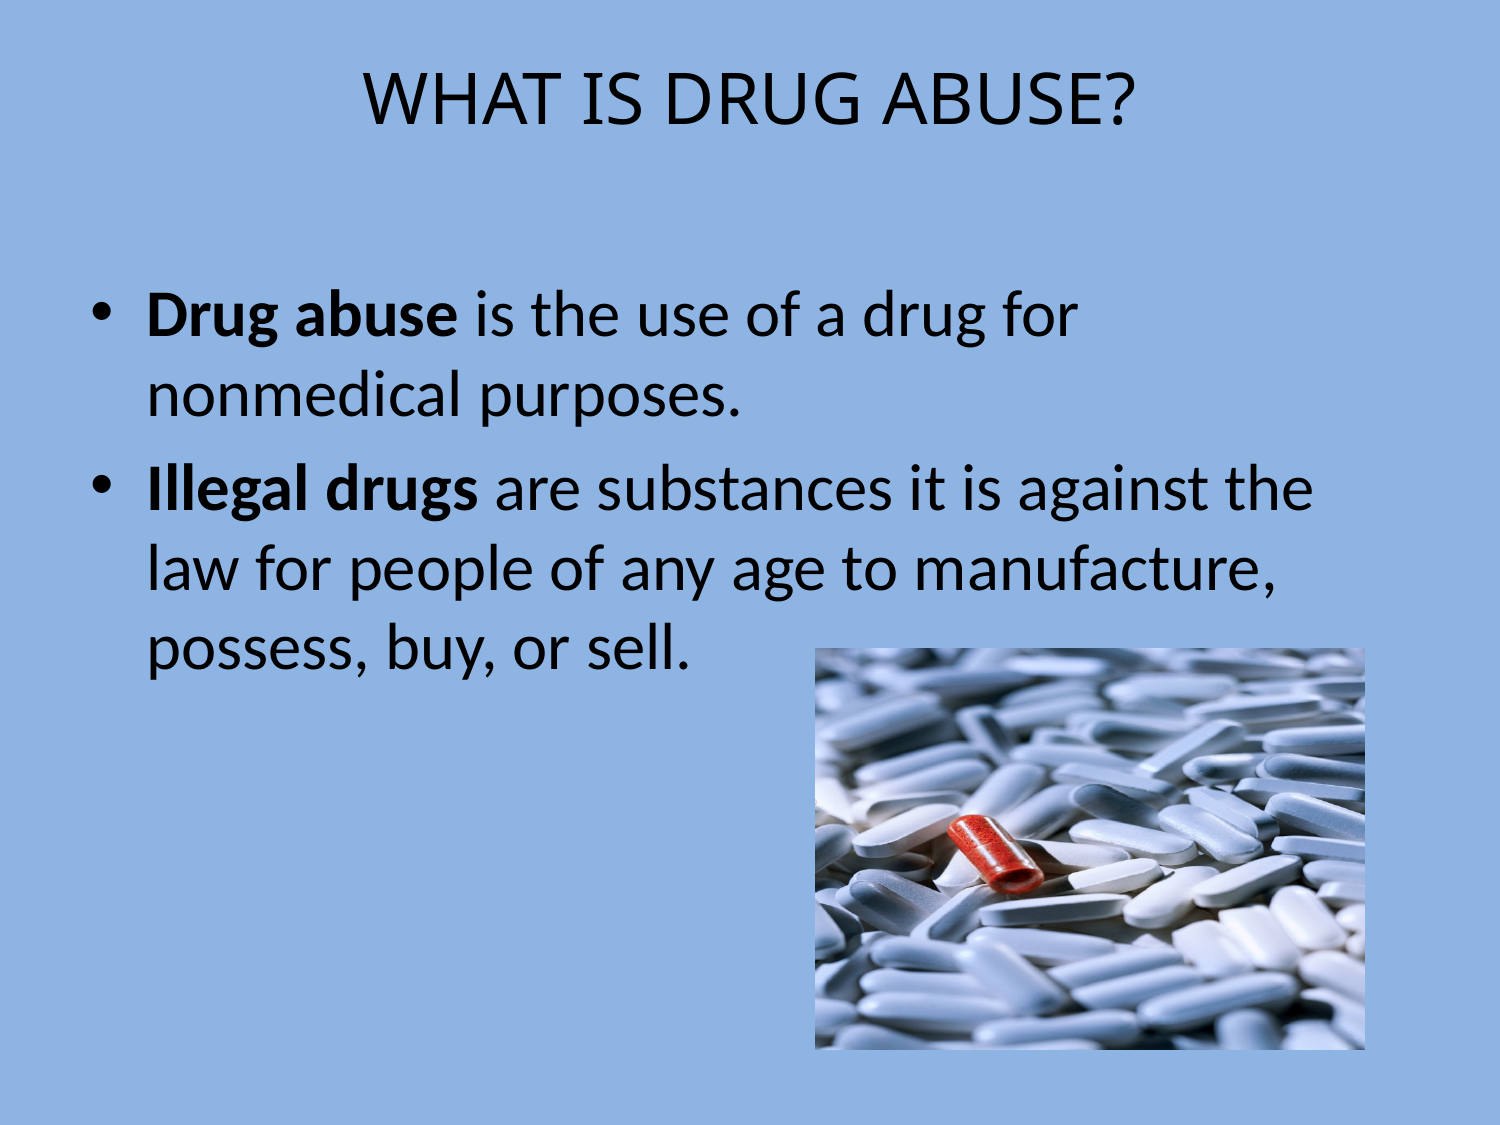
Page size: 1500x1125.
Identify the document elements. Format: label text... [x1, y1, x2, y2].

title WHAT IS DRUG ABUSE? [75, 45, 1425, 233]
picture [814, 648, 1365, 1051]
list Drug abuse is the use of a drug for nonmedical purposes. Illegal drugs are substances it is against the law for people of any age to manufacture, possess, buy, or sell. [75, 262, 1425, 1005]
